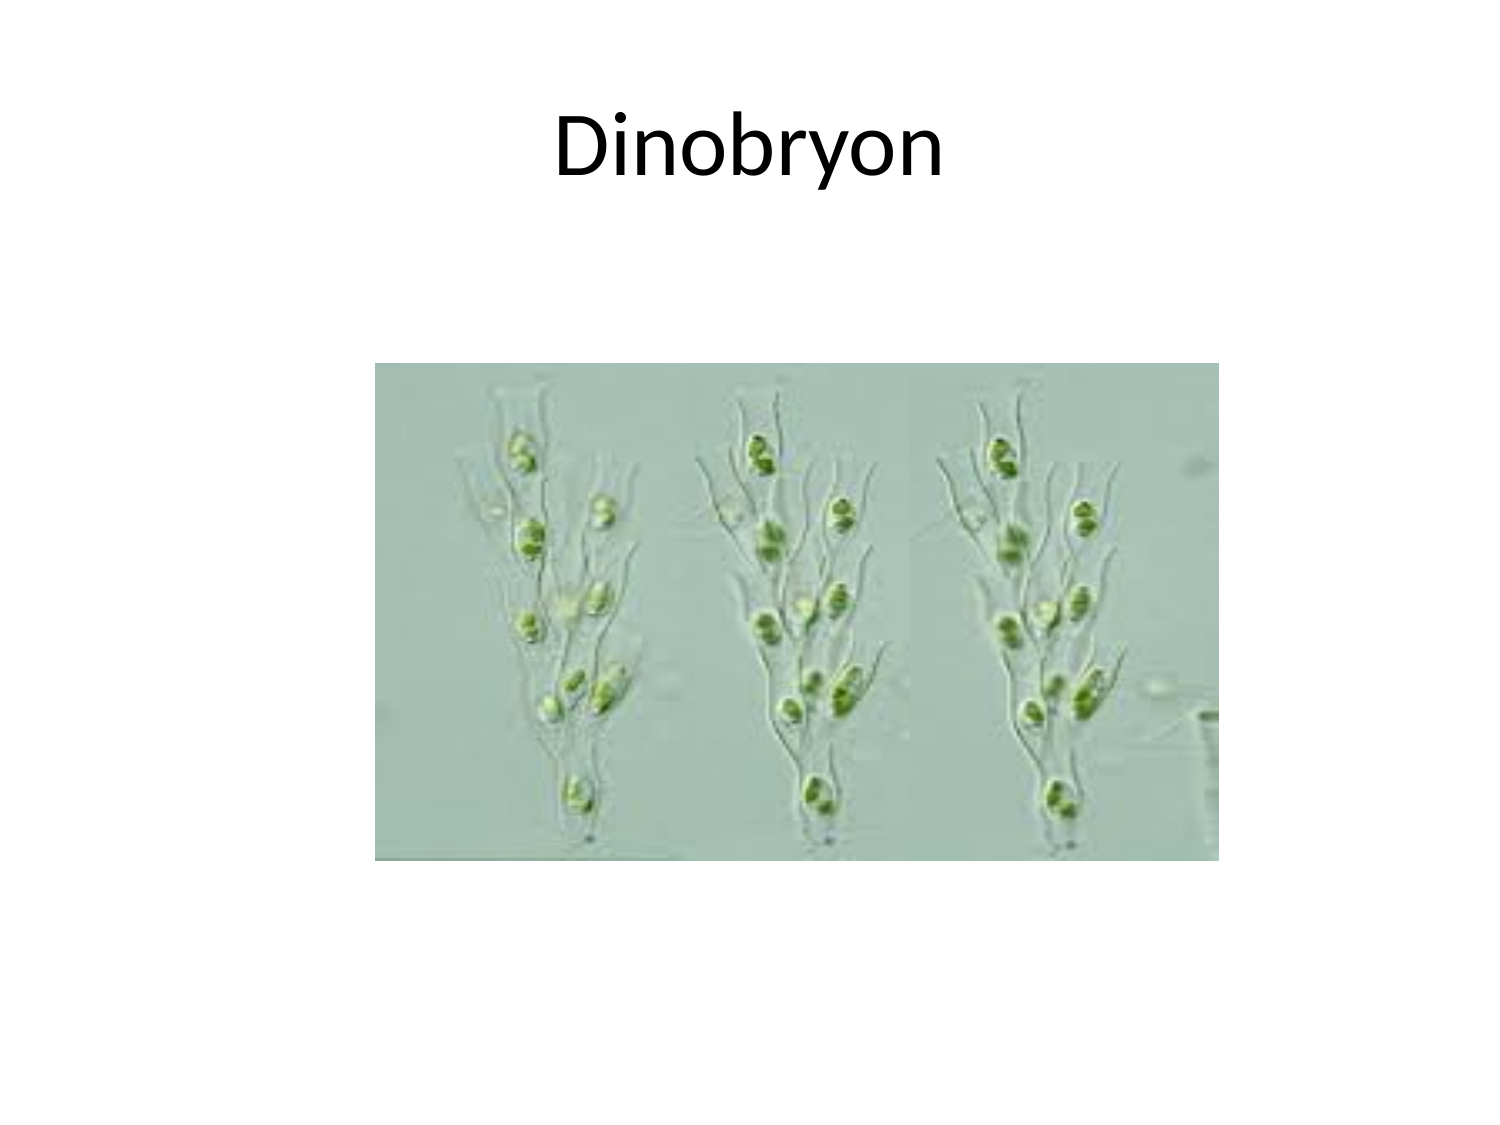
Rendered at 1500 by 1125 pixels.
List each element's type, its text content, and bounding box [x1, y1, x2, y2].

title Dinobryon [75, 45, 1425, 233]
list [374, 362, 1219, 861]
